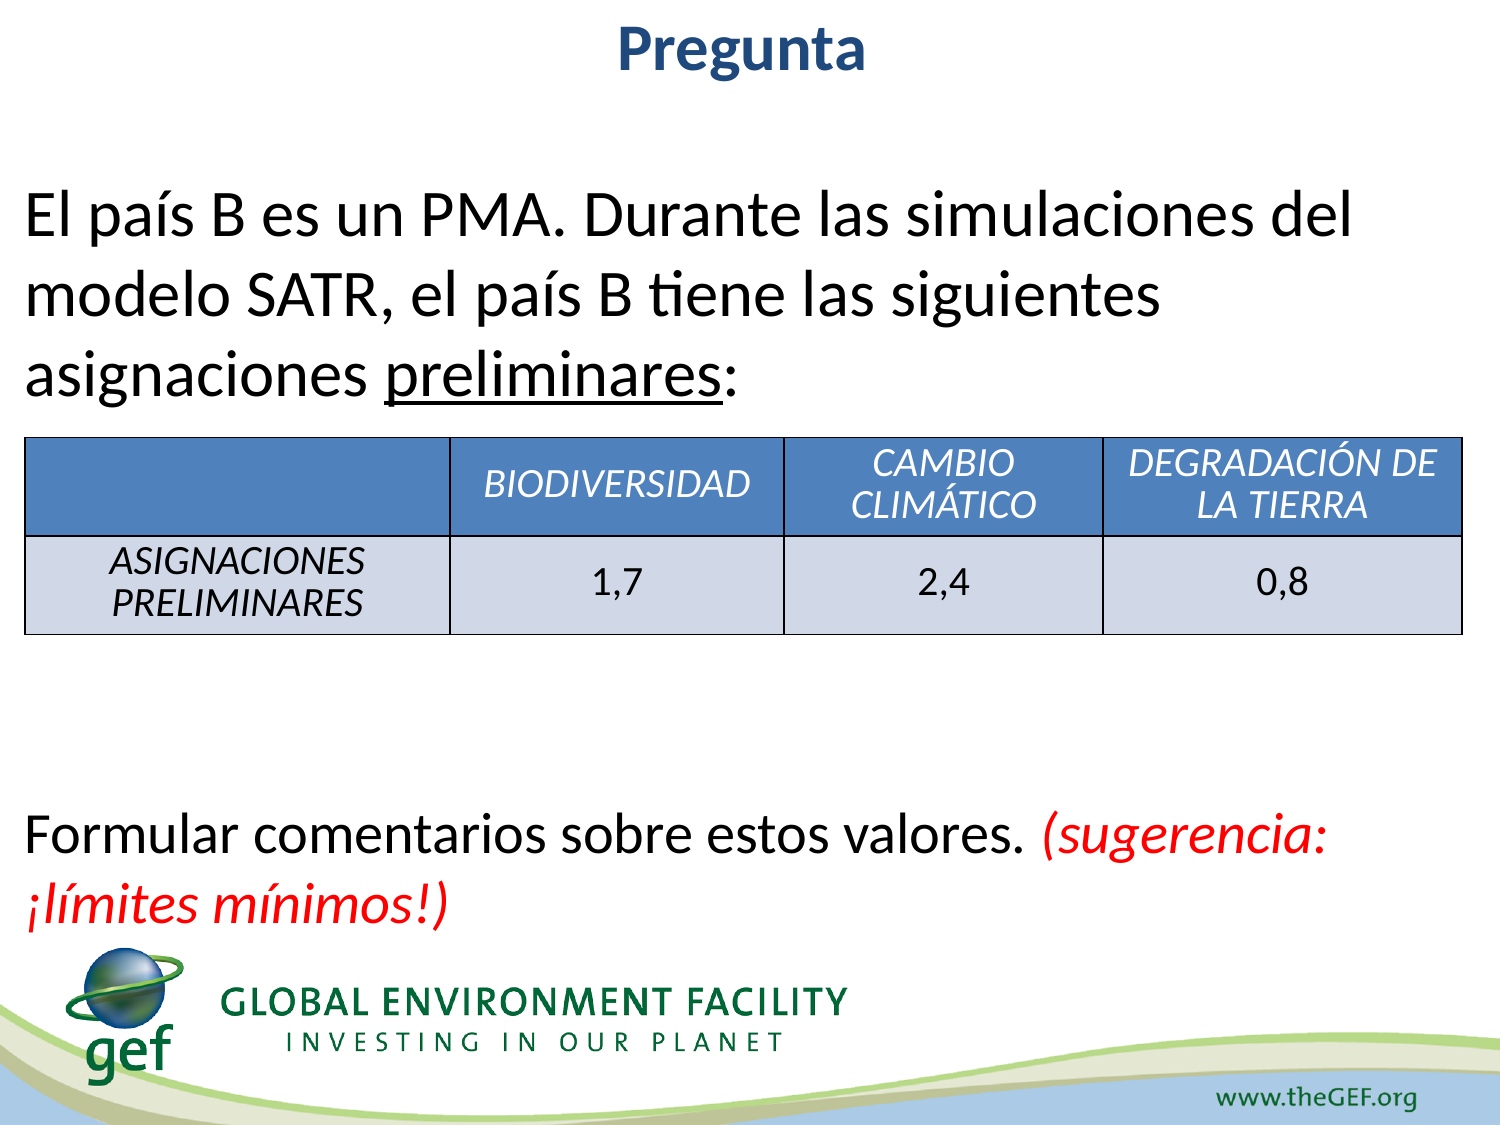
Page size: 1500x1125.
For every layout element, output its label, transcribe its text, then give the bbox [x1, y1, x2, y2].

table_cell ASIGNACIONES PRELIMINARES [26, 537, 449, 634]
list El país B es un PMA. Durante las simulaciones del modelo SATR, el país B tiene las siguientes asignaciones preliminares: Formular comentarios sobre estos valores. (sugerencia: ¡límites mínimos!) [9, 162, 1500, 988]
picture [0, 920, 1500, 1125]
table_header DEGRADACIÓN DE LA TIERRA [1104, 438, 1461, 535]
table_header CAMBIO CLIMÁTICO [785, 438, 1102, 535]
table_header BIODIVERSIDAD [451, 438, 783, 535]
table_cell 1,7 [451, 537, 783, 634]
table_cell 2,4 [785, 537, 1102, 634]
table_header [26, 438, 449, 535]
title Pregunta [74, 0, 1426, 88]
table_cell 0,8 [1104, 537, 1461, 634]
